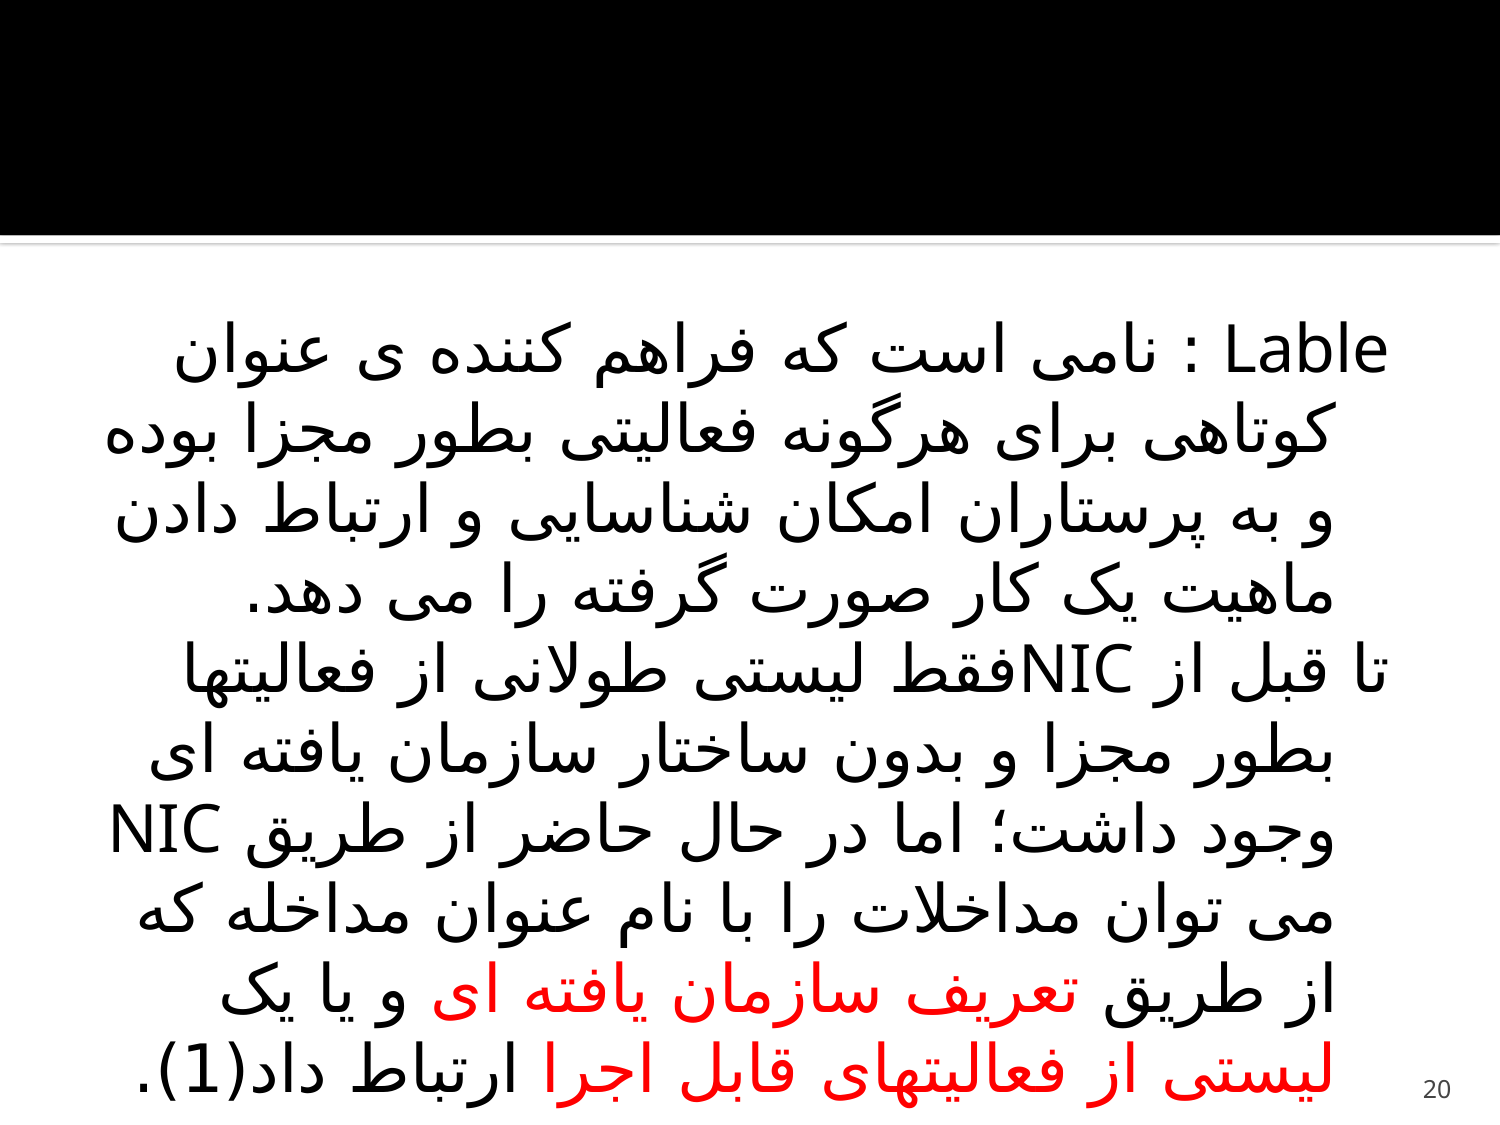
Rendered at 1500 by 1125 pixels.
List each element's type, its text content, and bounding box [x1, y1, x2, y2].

list Lable : نامی است که فراهم کننده ی عنوان کوتاهی برای هرگونه فعالیتی بطور مجزا بوده و به پرستاران امکان شناسایی و ارتباط دادن ماهیت یک کار صورت گرفته را می دهد. تا قبل از NICفقط لیستی طولانی از فعالیتها بطور مجزا و بدون ساختار سازمان یافته ای وجود داشت؛‌ اما در حال حاضر از طریق NIC می توان مداخلات را با نام عنوان مداخله که از طریق تعریف سازمان یافته ای و یا یک لیستی از فعالیتهای قابل اجرا ارتباط داد(1). [75, 291, 1425, 1050]
slide_number 20 [1345, 1062, 1467, 1108]
